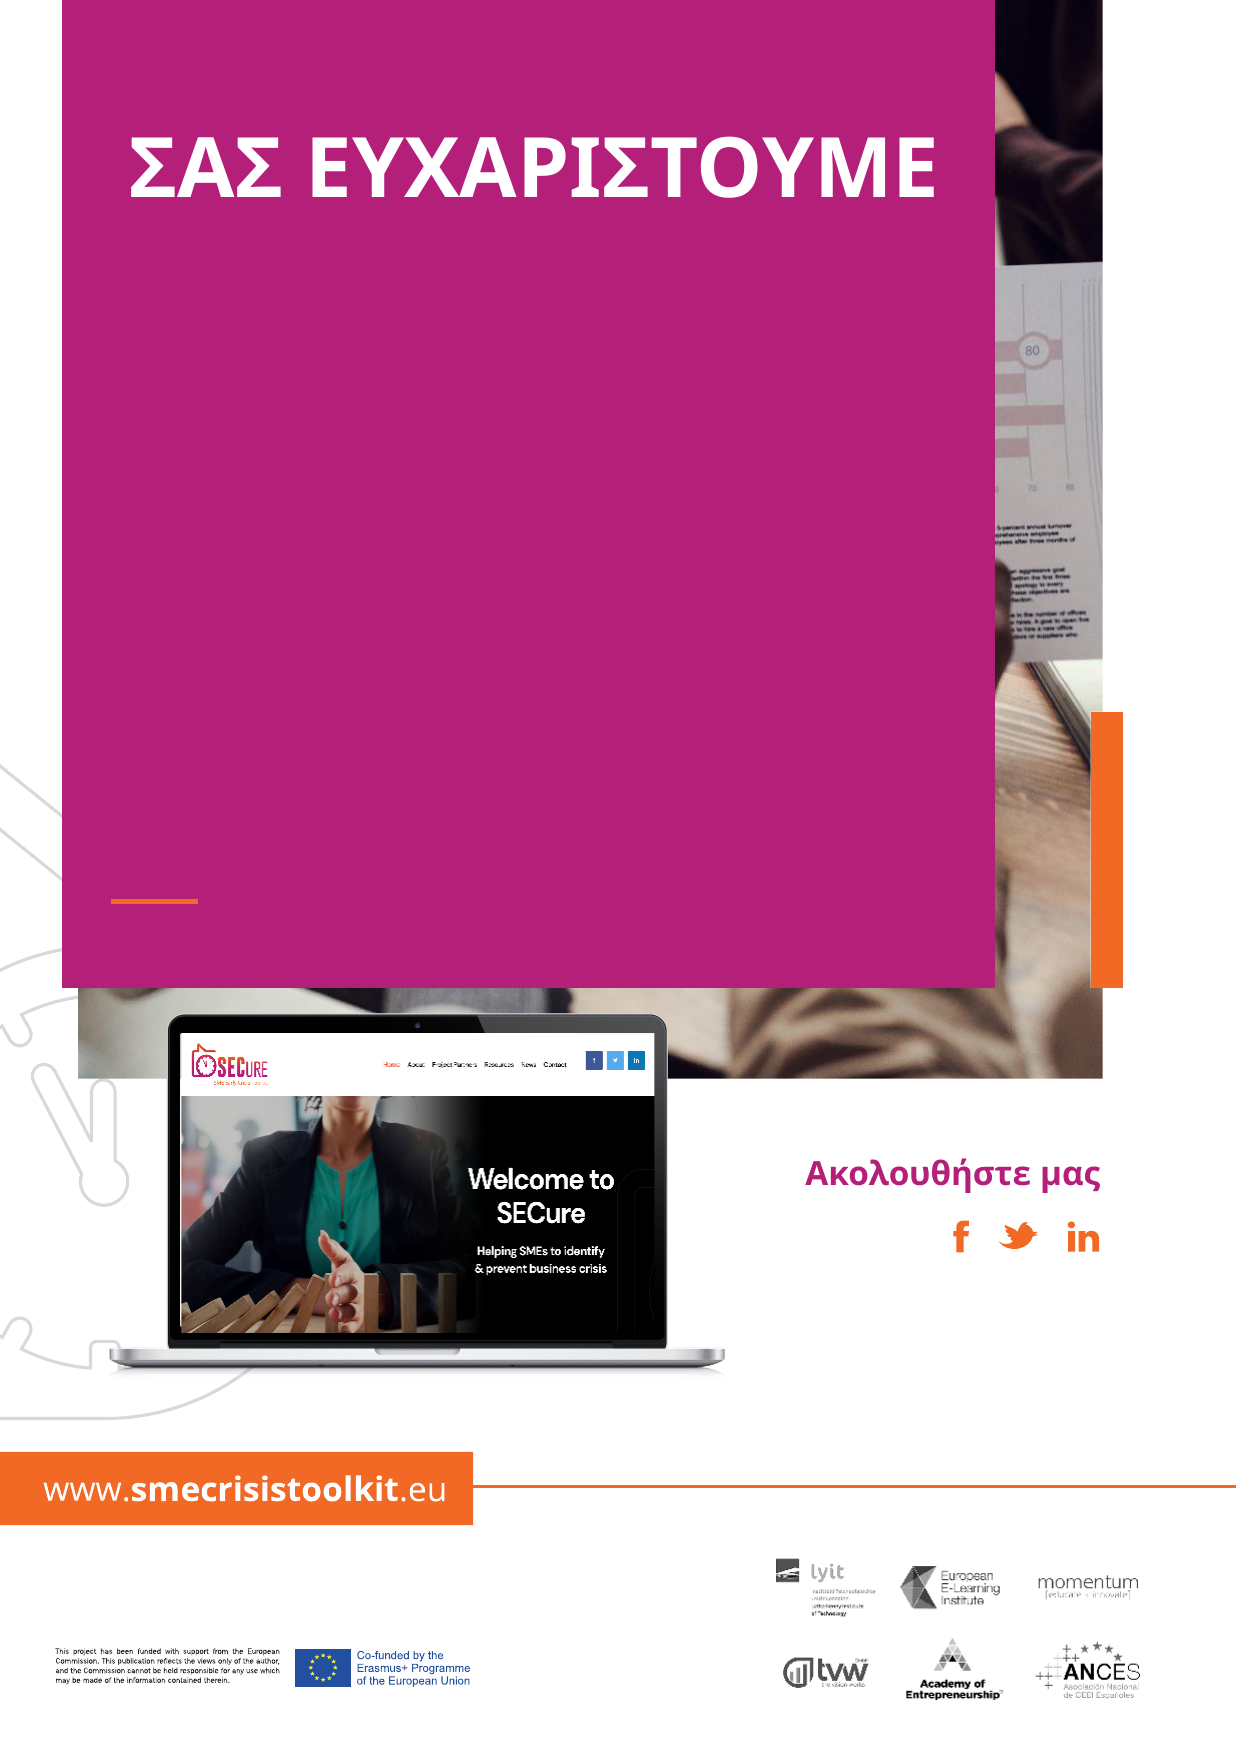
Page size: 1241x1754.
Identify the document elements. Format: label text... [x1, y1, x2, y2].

picture [753, 1544, 1151, 1718]
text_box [953, 1220, 1100, 1255]
picture [78, 0, 1103, 1079]
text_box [80, 997, 747, 1404]
text_box Ακολουθήστε μας [747, 1144, 1115, 1221]
